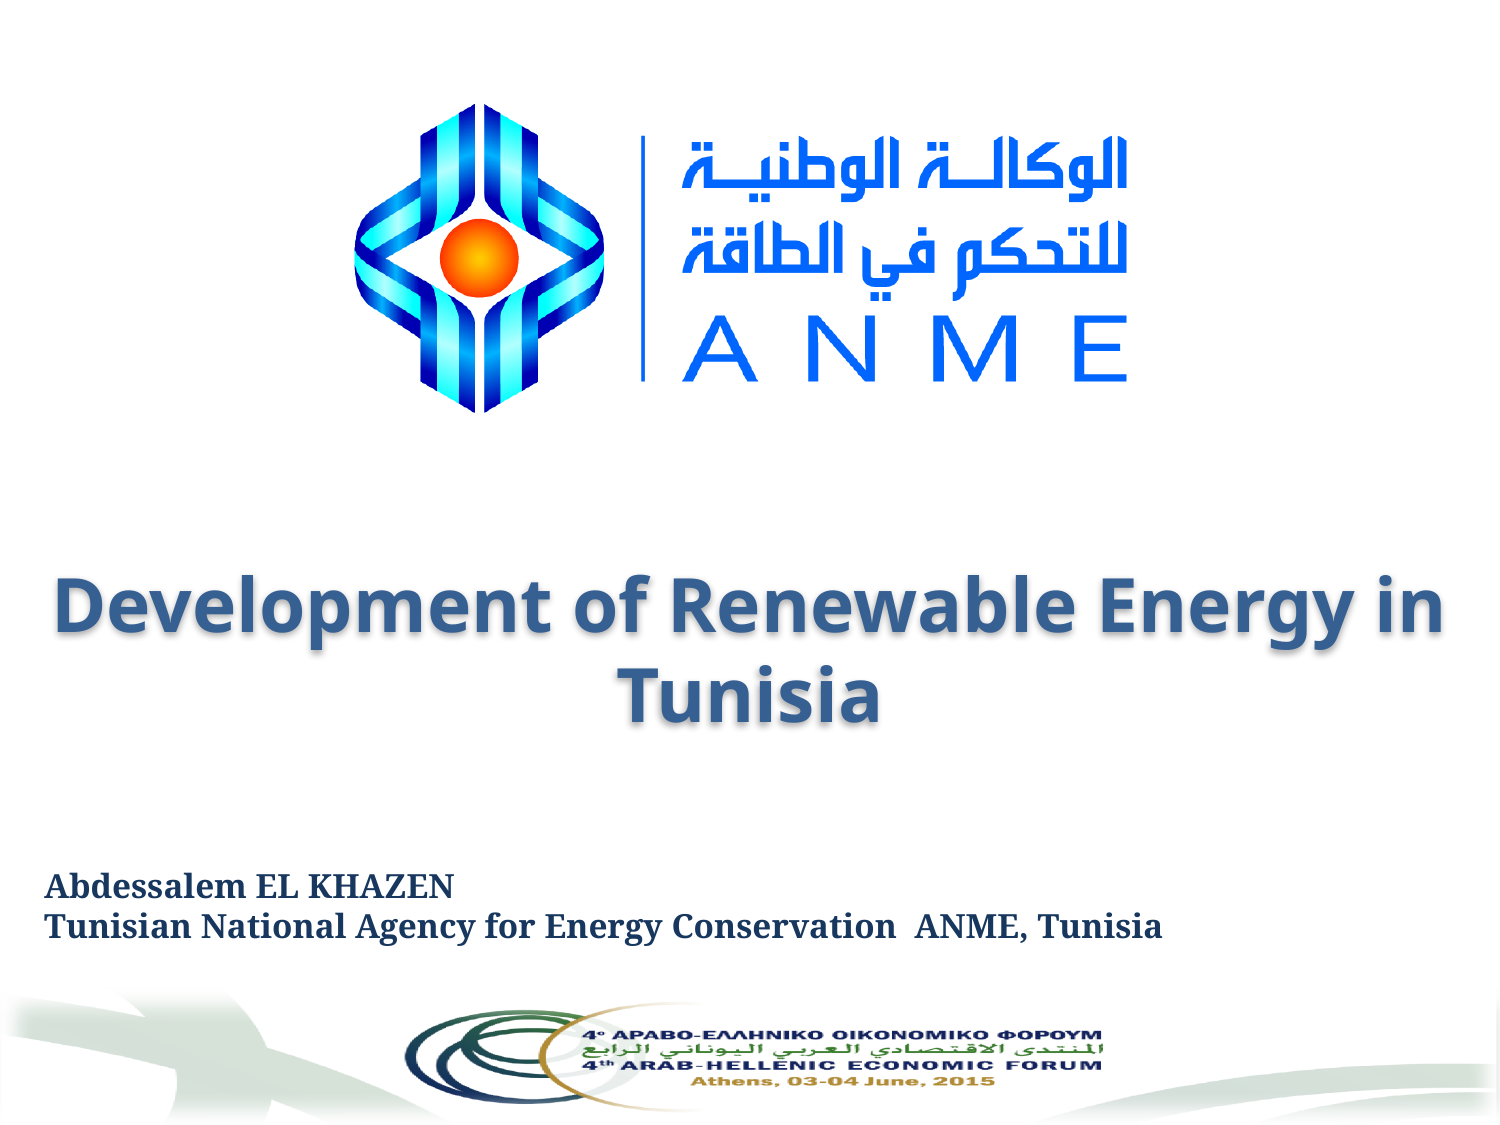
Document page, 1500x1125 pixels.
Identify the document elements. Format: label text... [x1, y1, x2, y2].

picture [0, 987, 1500, 1125]
picture [324, 42, 1203, 446]
text_box Abdessalem EL KHAZEN Tunisian National Agency for Energy Conservation ANME, Tunisia [29, 857, 1477, 953]
text_box Development of Renewable Energy in Tunisia [0, 550, 1500, 746]
